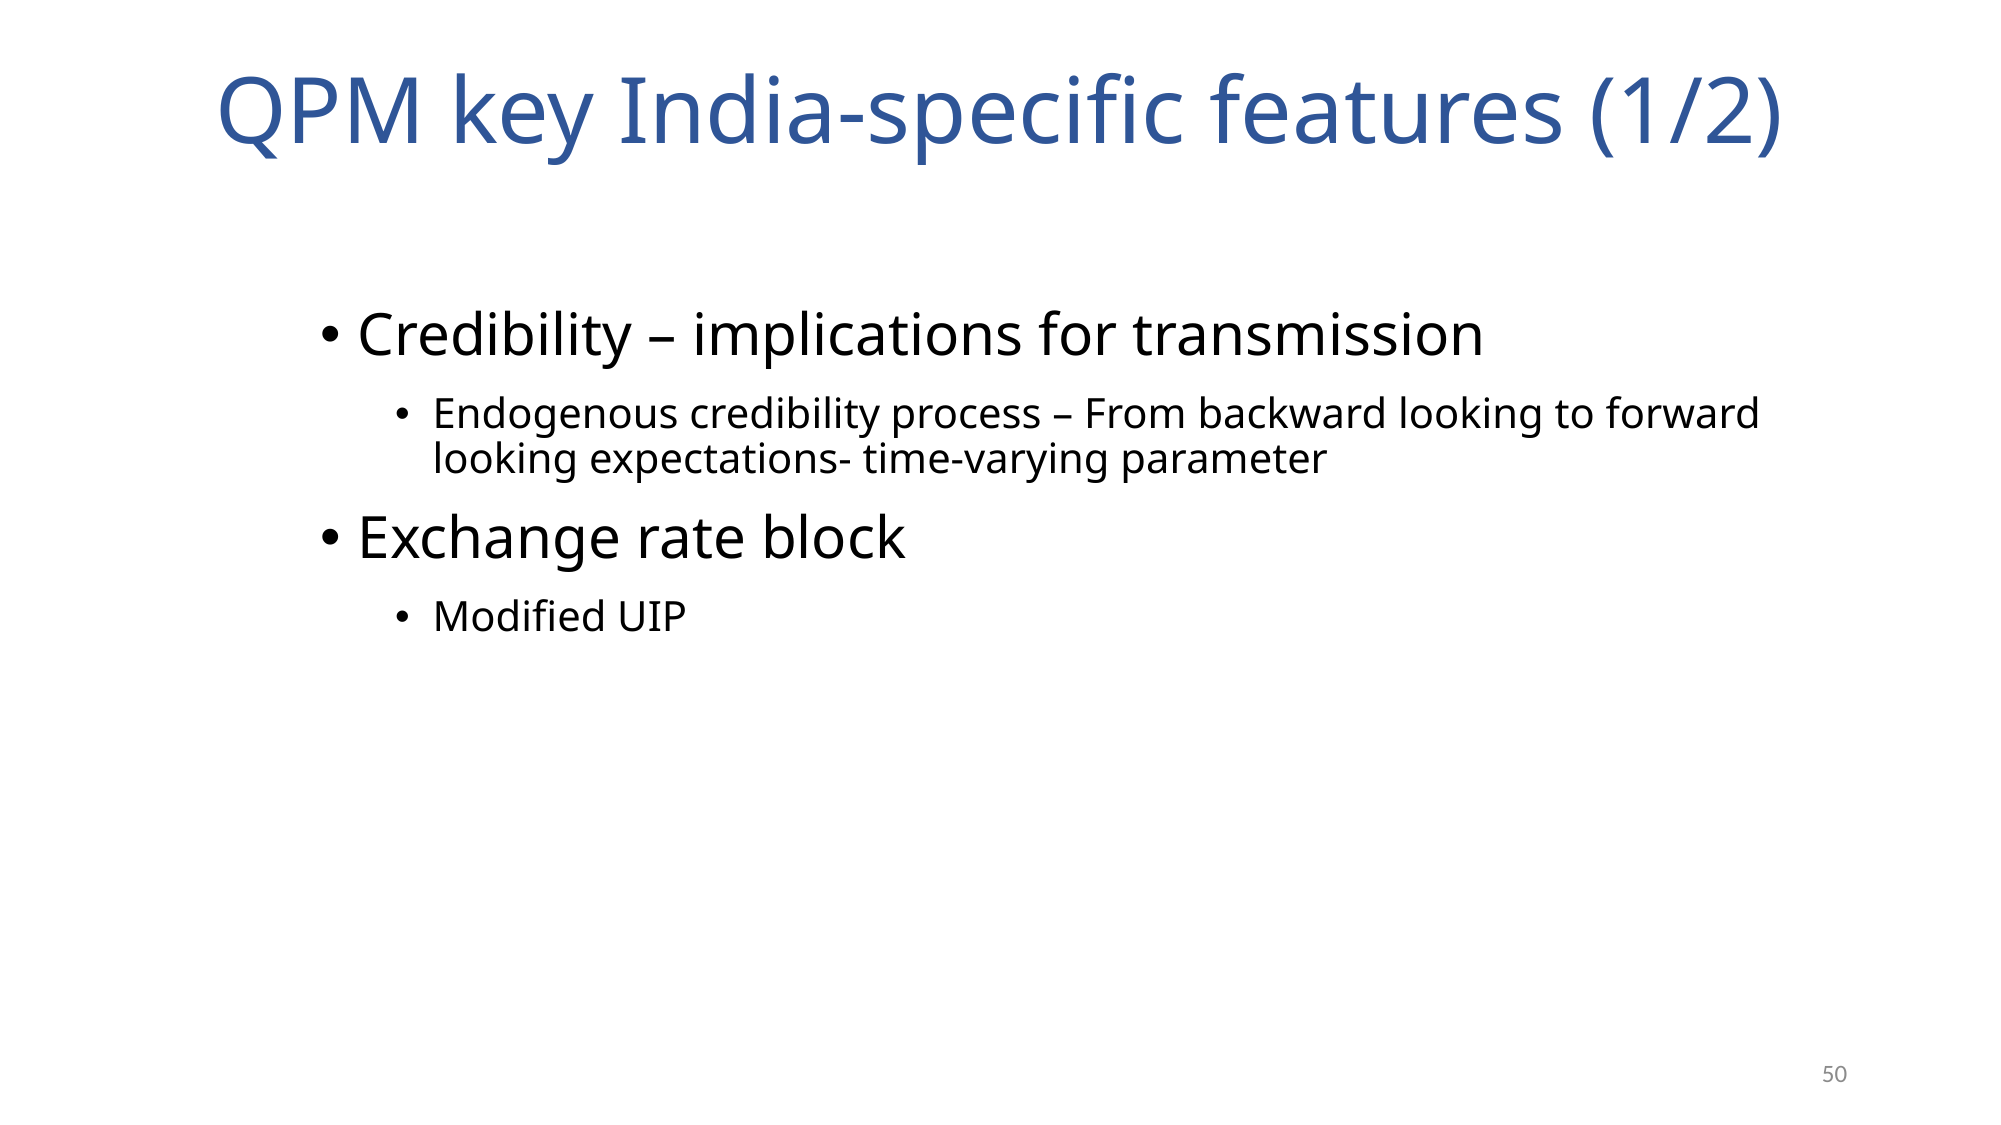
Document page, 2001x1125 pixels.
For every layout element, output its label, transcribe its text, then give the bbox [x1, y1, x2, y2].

title QPM key India-specific features (1/2) [137, 59, 1863, 278]
list Credibility – implications for transmission Endogenous credibility process – From backward looking to forward looking expectations- time-varying parameter Exchange rate block Modified UIP [305, 297, 1790, 838]
slide_number 50 [1412, 1042, 1863, 1103]
